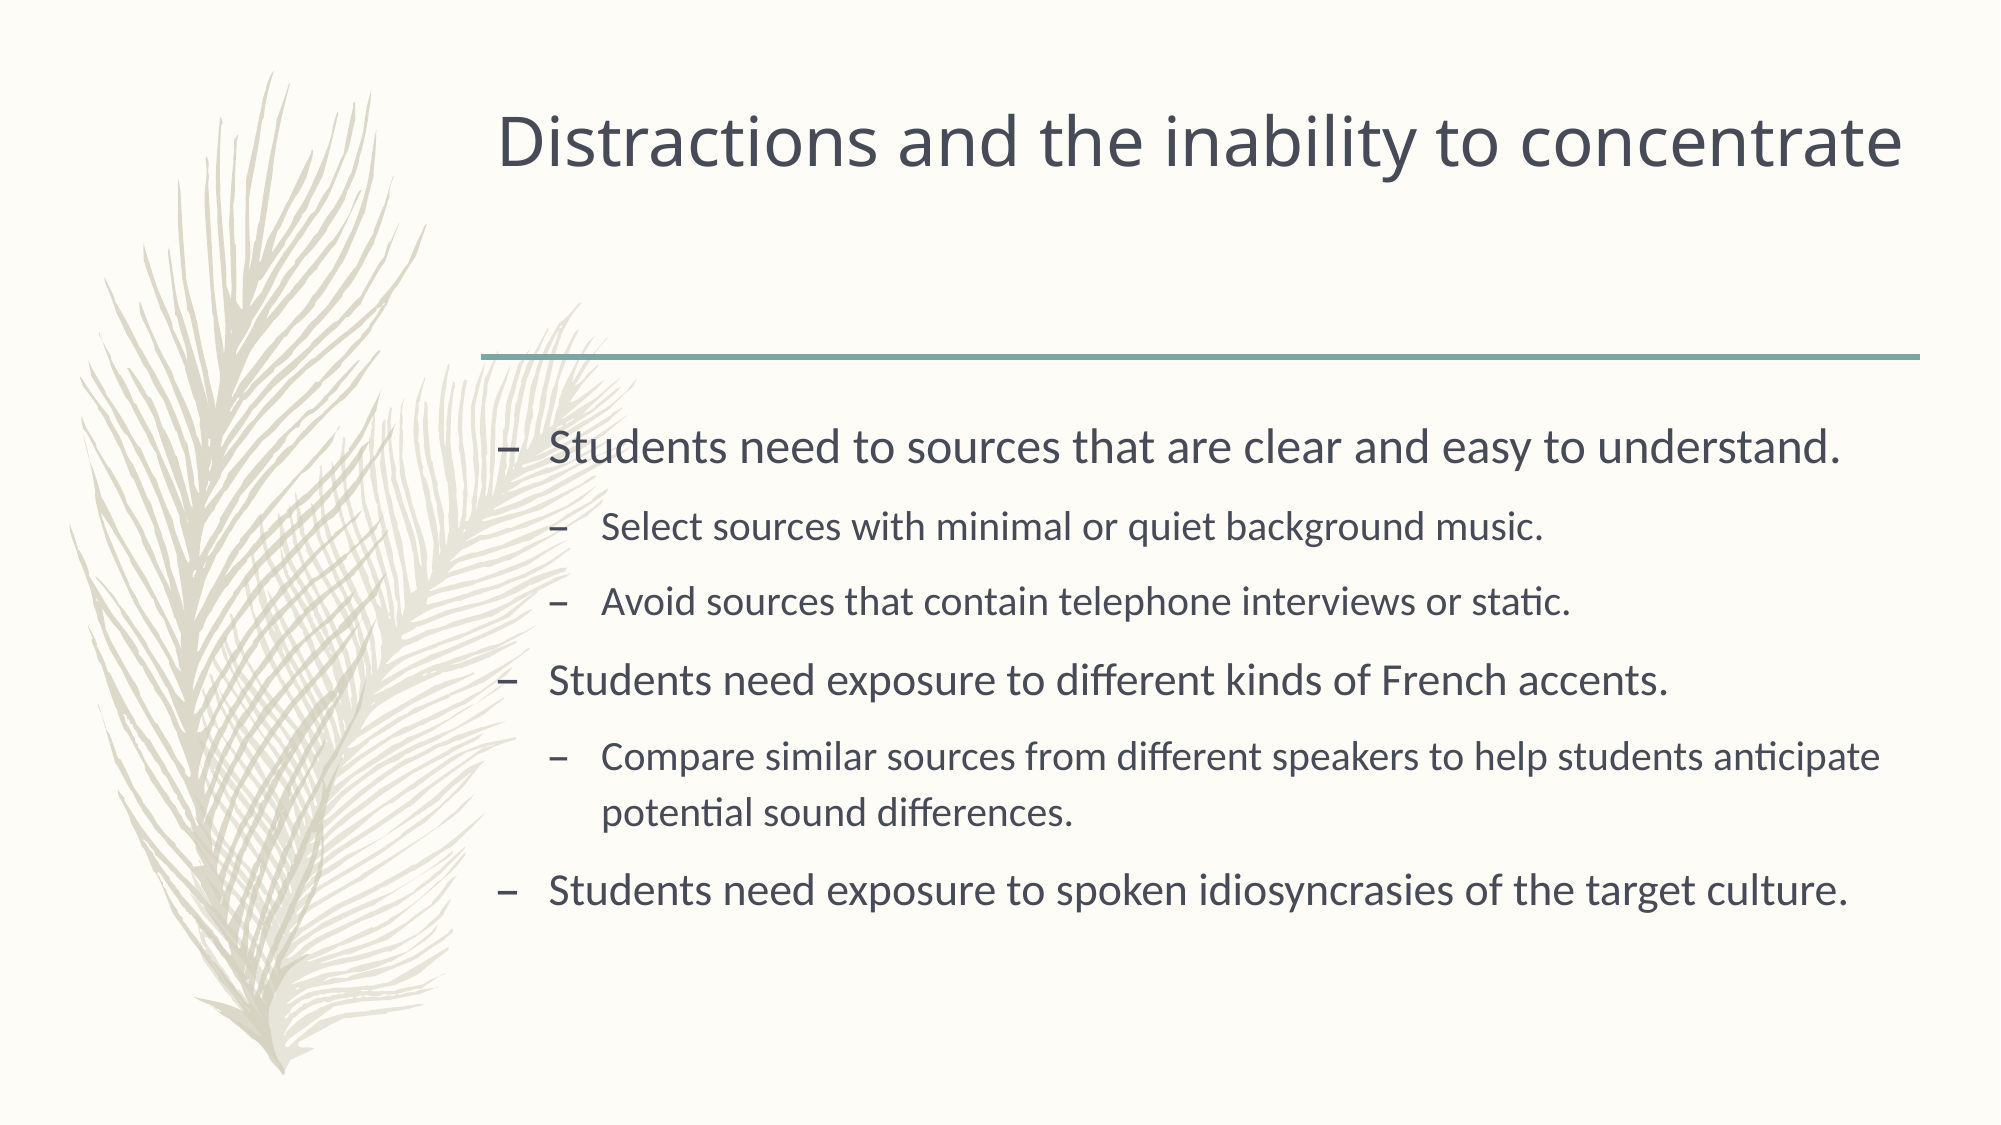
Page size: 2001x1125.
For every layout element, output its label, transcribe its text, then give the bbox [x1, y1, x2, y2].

title Distractions and the inability to concentrate [481, 93, 1920, 350]
list Students need to sources that are clear and easy to understand. Select sources with minimal or quiet background music. Avoid sources that contain telephone interviews or static. Students need exposure to different kinds of French accents. Compare similar sources from different speakers to help students anticipate potential sound differences. Students need exposure to spoken idiosyncrasies of the target culture. [481, 399, 1920, 999]
